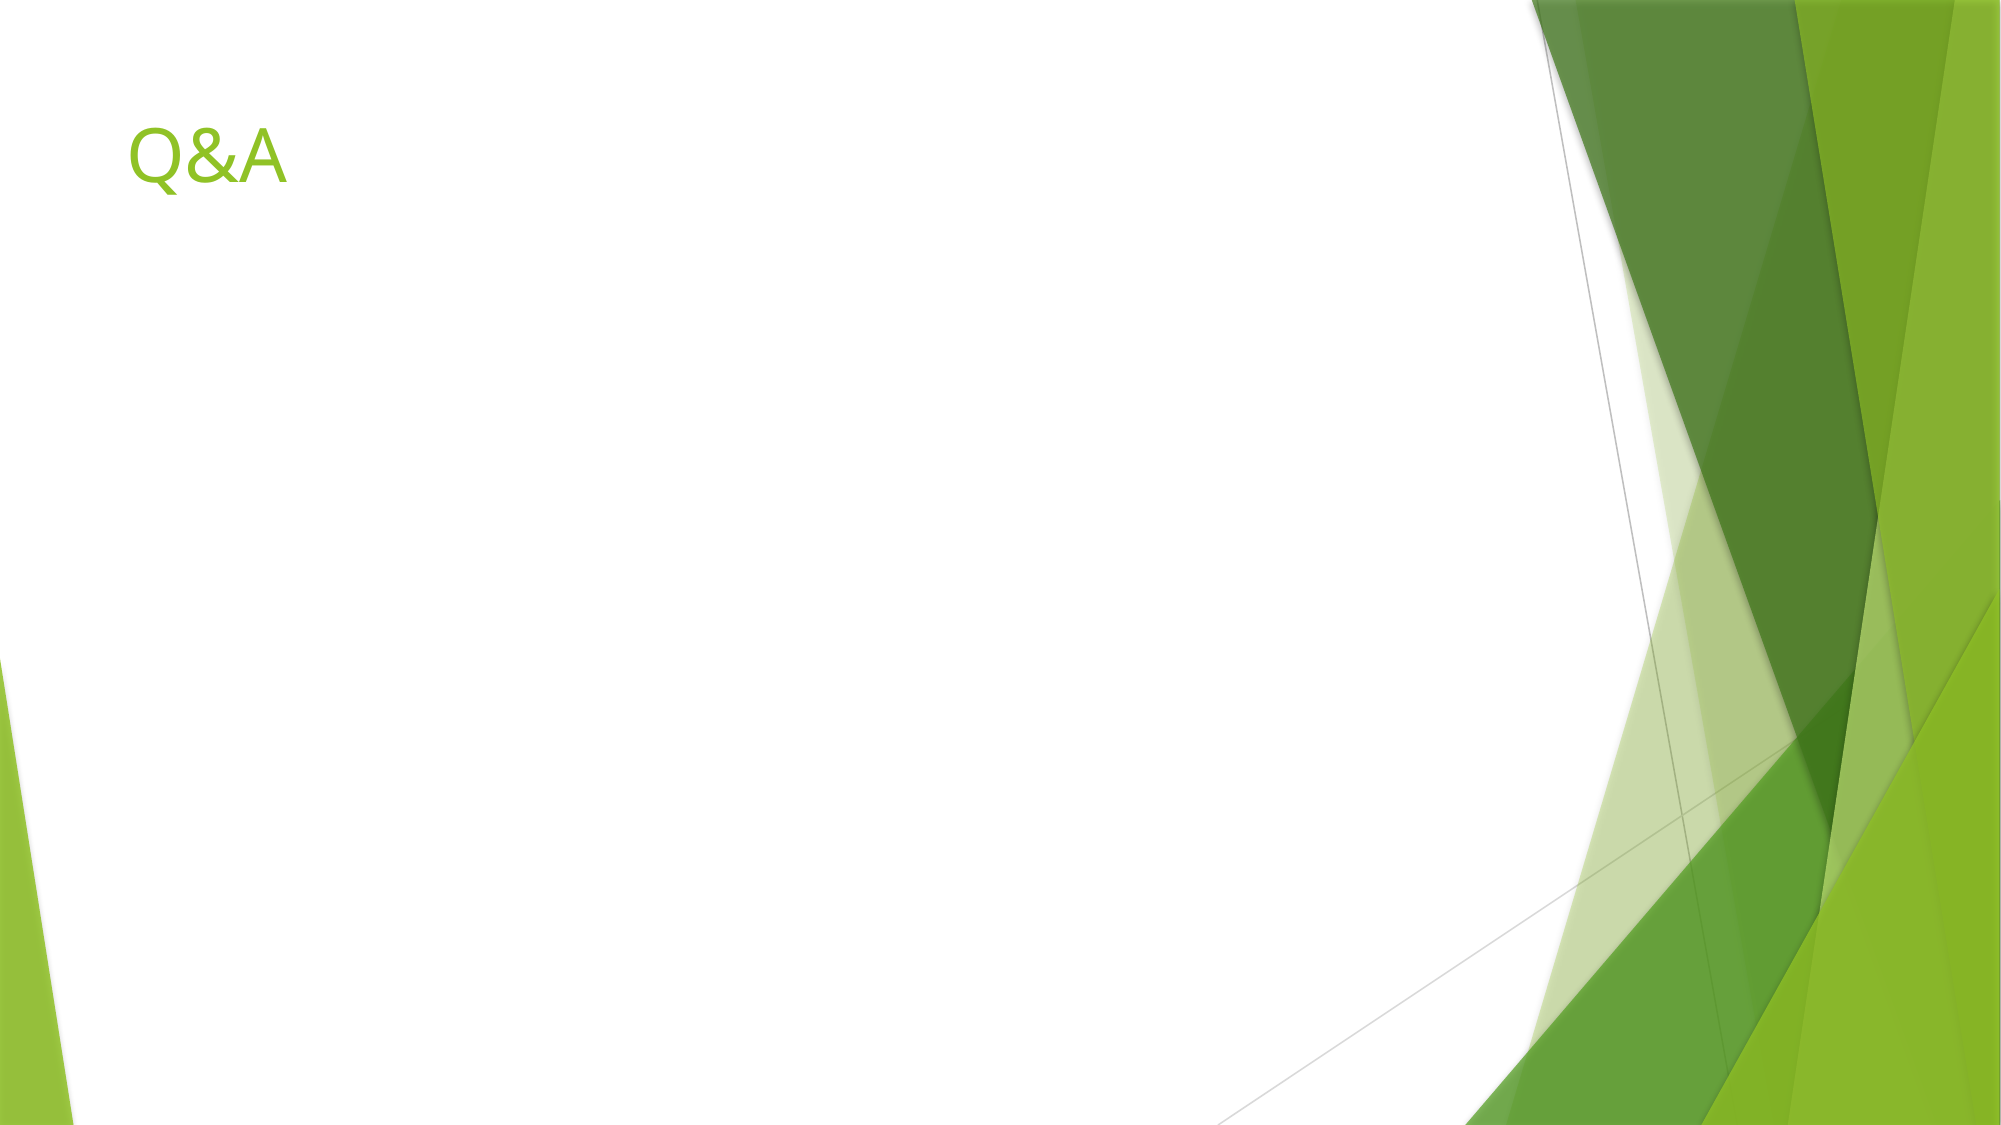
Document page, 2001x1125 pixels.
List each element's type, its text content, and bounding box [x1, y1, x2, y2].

title Q&A [111, 99, 1522, 317]
